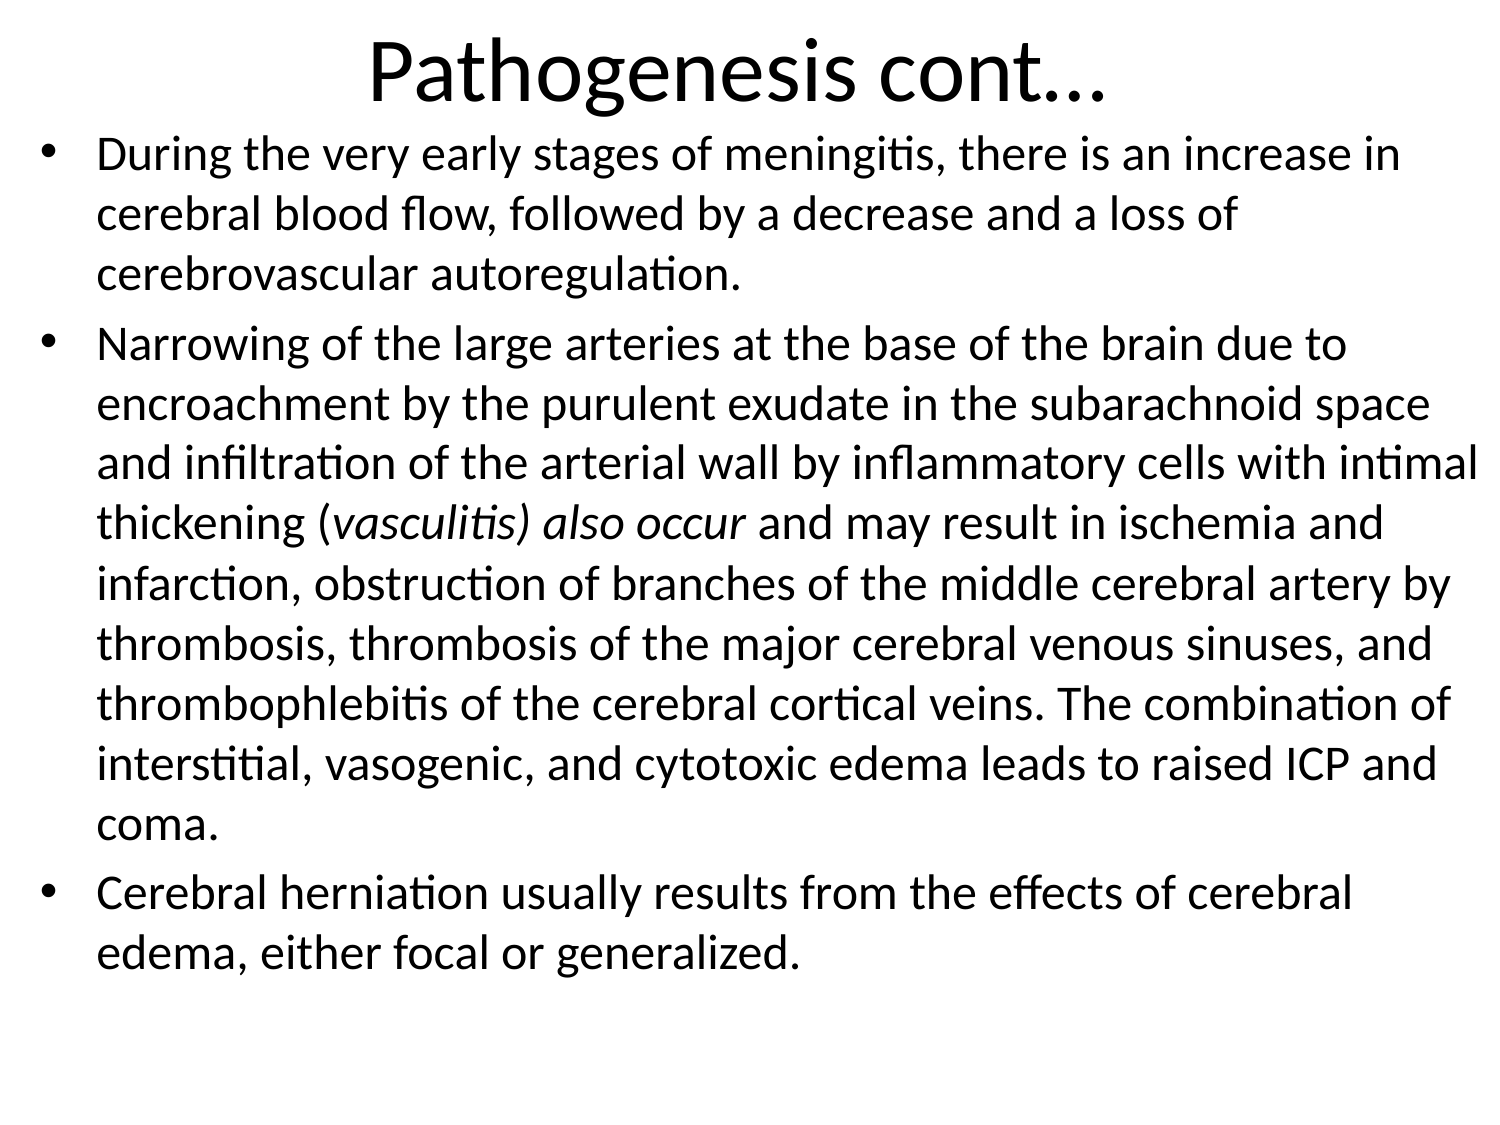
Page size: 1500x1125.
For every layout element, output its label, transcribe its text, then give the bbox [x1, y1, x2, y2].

list During the very early stages of meningitis, there is an increase in cerebral blood flow, followed by a decrease and a loss of cerebrovascular autoregulation. Narrowing of the large arteries at the base of the brain due to encroachment by the purulent exudate in the subarachnoid space and infiltration of the arterial wall by inflammatory cells with intimal thickening (vasculitis) also occur and may result in ischemia and infarction, obstruction of branches of the middle cerebral artery by thrombosis, thrombosis of the major cerebral venous sinuses, and thrombophlebitis of the cerebral cortical veins. The combination of interstitial, vasogenic, and cytotoxic edema leads to raised ICP and coma. Cerebral herniation usually results from the effects of cerebral edema, either focal or generalized. [24, 112, 1500, 1088]
title Pathogenesis cont… [62, 0, 1413, 112]
